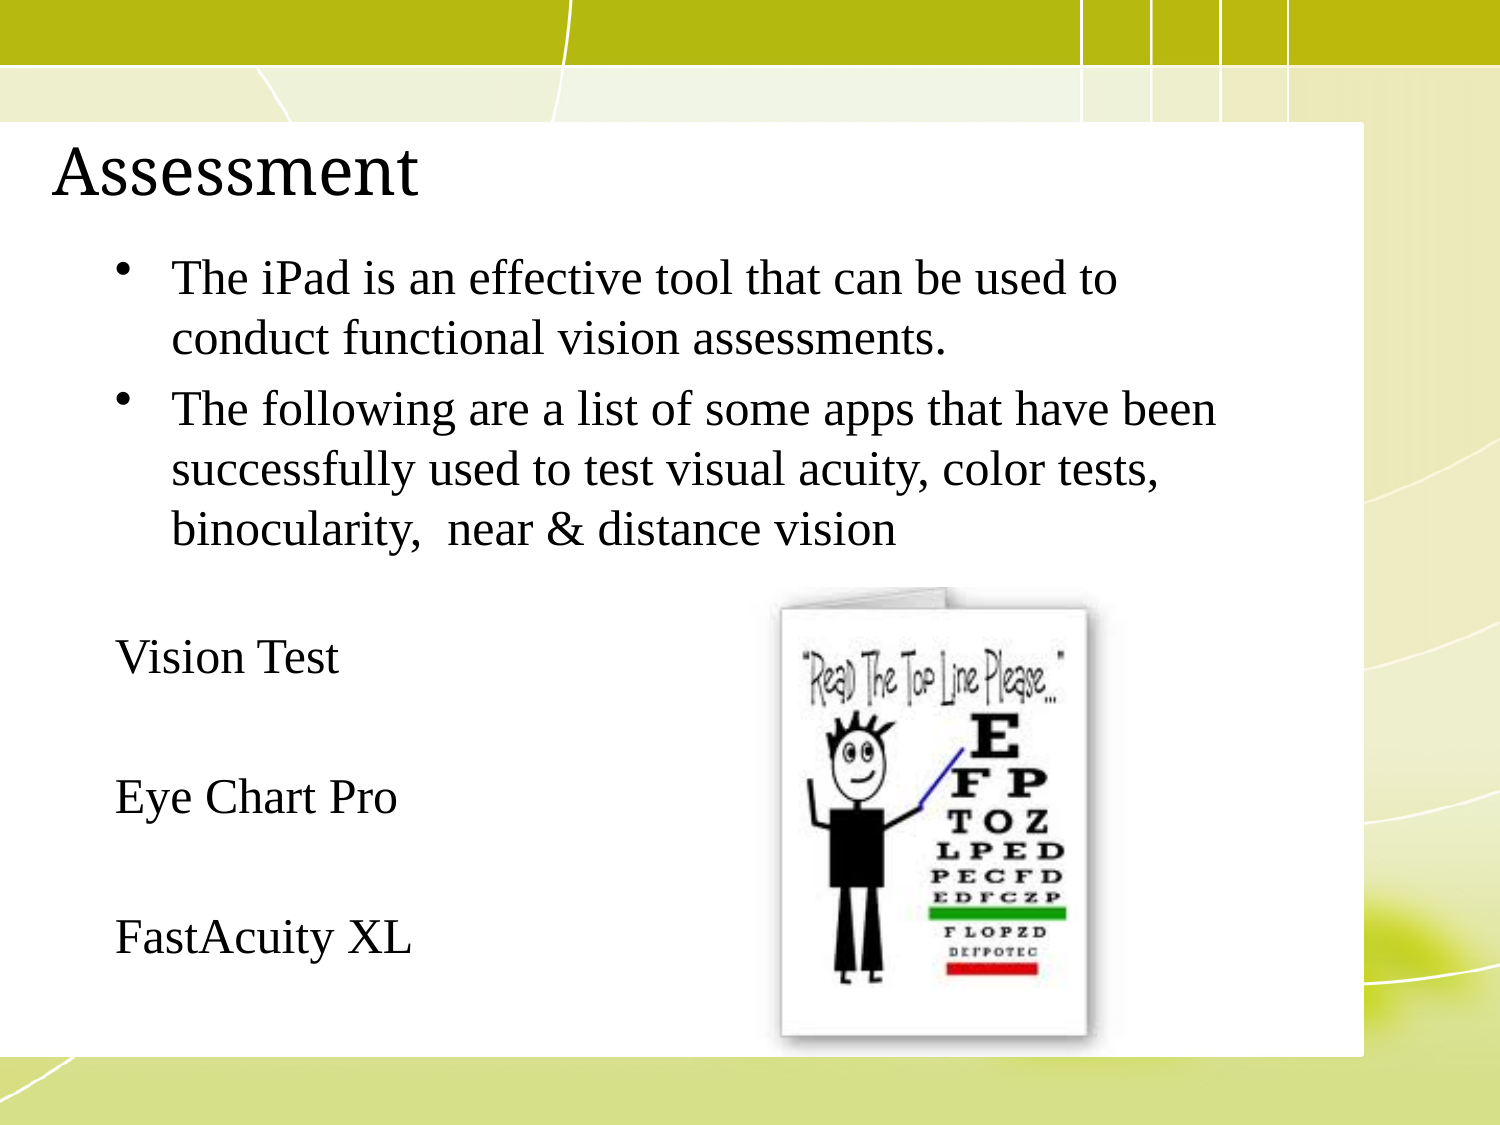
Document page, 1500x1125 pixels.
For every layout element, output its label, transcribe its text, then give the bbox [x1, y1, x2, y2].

title Assessment [37, 99, 1288, 238]
picture [0, 0, 1500, 1125]
list The iPad is an effective tool that can be used to conduct functional vision assessments. The following are a list of some apps that have been successfully used to test visual acuity, color tests, binocularity, near & distance vision Vision Test Eye Chart Pro FastAcuity XL [99, 237, 1301, 963]
